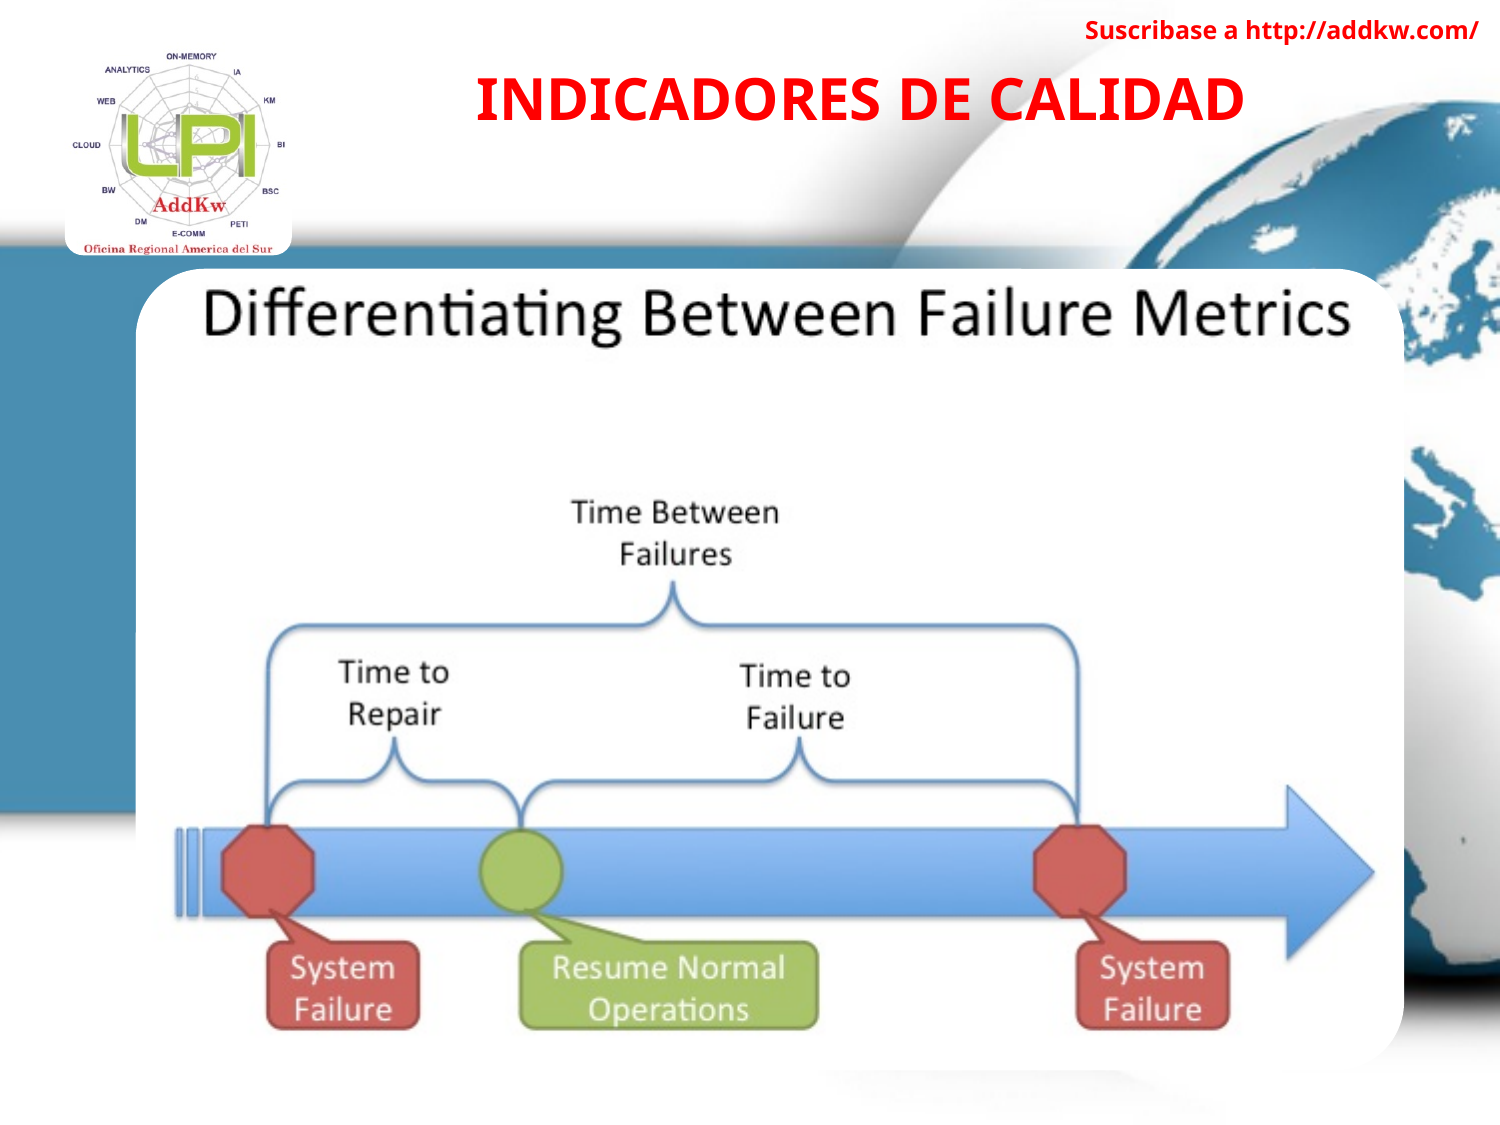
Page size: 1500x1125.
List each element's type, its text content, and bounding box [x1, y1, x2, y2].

text_box InDicadores de calidad [276, 54, 1447, 173]
picture [0, 0, 1500, 1125]
text_box Suscribase a http://addkw.com/ [1070, 7, 1495, 52]
